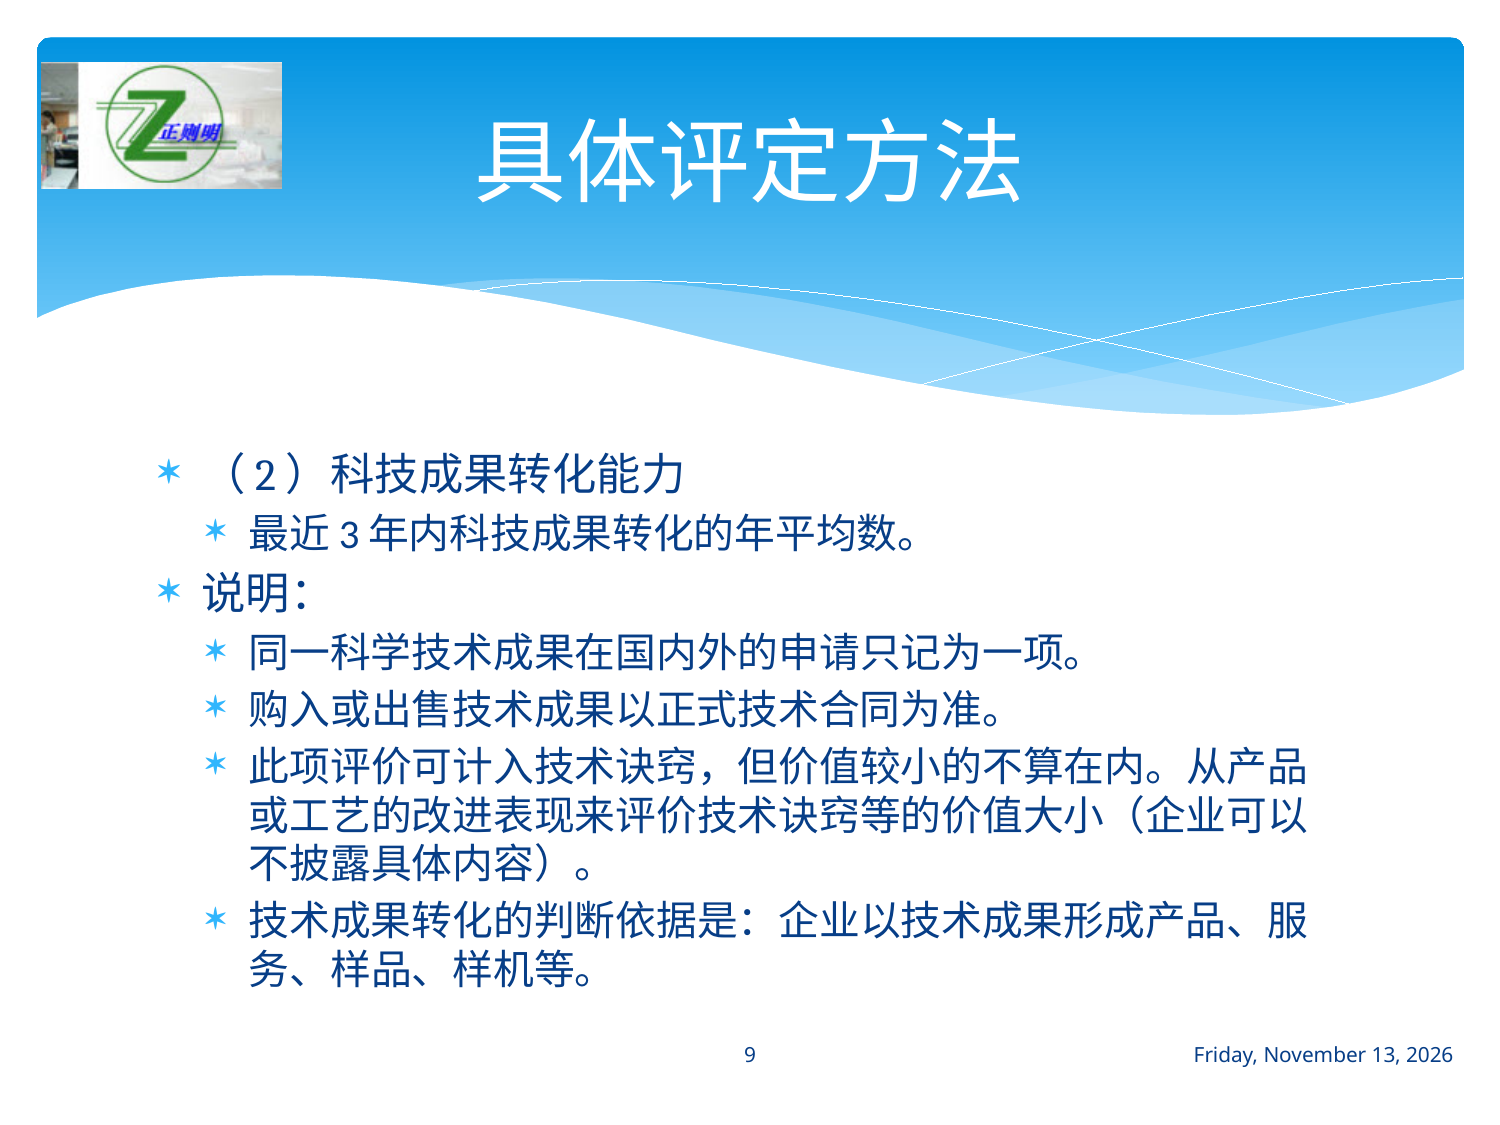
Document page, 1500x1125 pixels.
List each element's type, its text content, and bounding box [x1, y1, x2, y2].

title 具体评定方法 [75, 55, 1425, 261]
slide_number 9 [654, 1025, 846, 1086]
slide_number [847, 1025, 1469, 1086]
picture [41, 63, 75, 189]
list （2）科技成果转化能力 最近3年内科技成果转化的年平均数。 说明： 同一科学技术成果在国内外的申请只记为一项。 购入或出售技术成果以正式技术合同为准。 此项评价可计入技术诀窍，但价值较小的不算在内。从产品或工艺的改进表现来评价技术诀窍等的价值大小（企业可以不披露具体内容）。 技术成果转化的判断依据是：企业以技术成果形成产品、服务、样品、样机等。 [143, 438, 1359, 1005]
